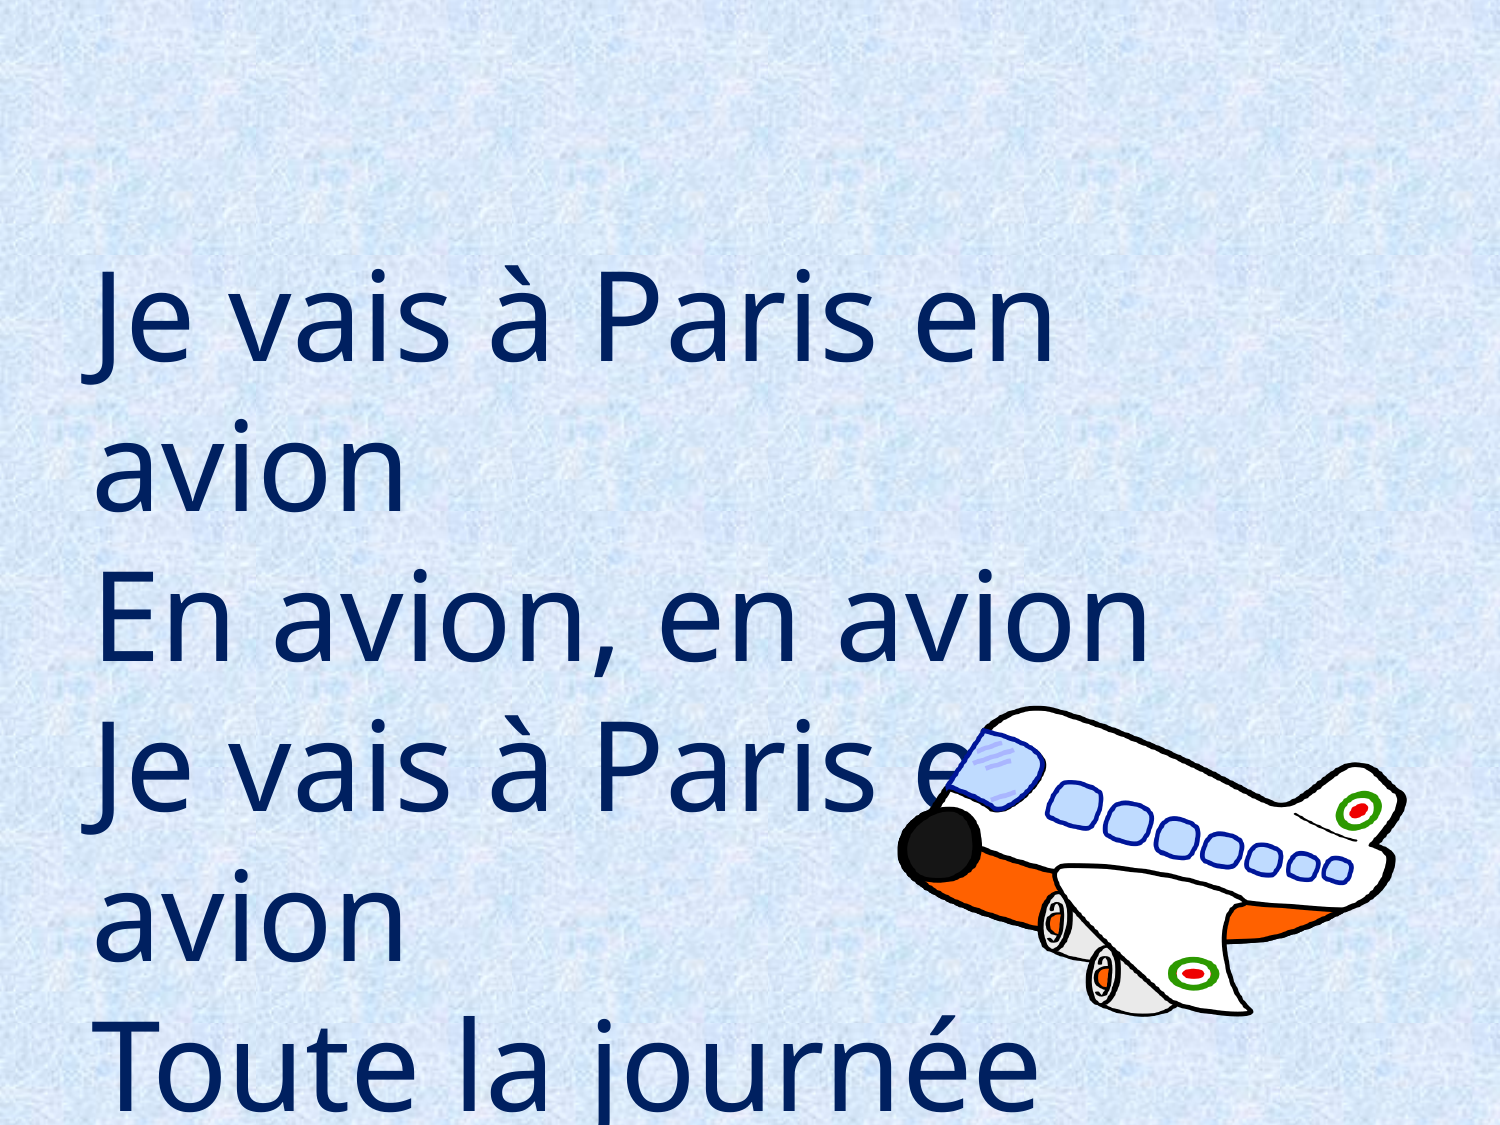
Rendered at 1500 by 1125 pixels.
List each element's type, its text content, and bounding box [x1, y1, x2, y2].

text_box Je vais à Paris en avion En avion, en avion Je vais à Paris en avion Toute la journée [76, 184, 1376, 1125]
picture [0, 0, 1500, 1125]
